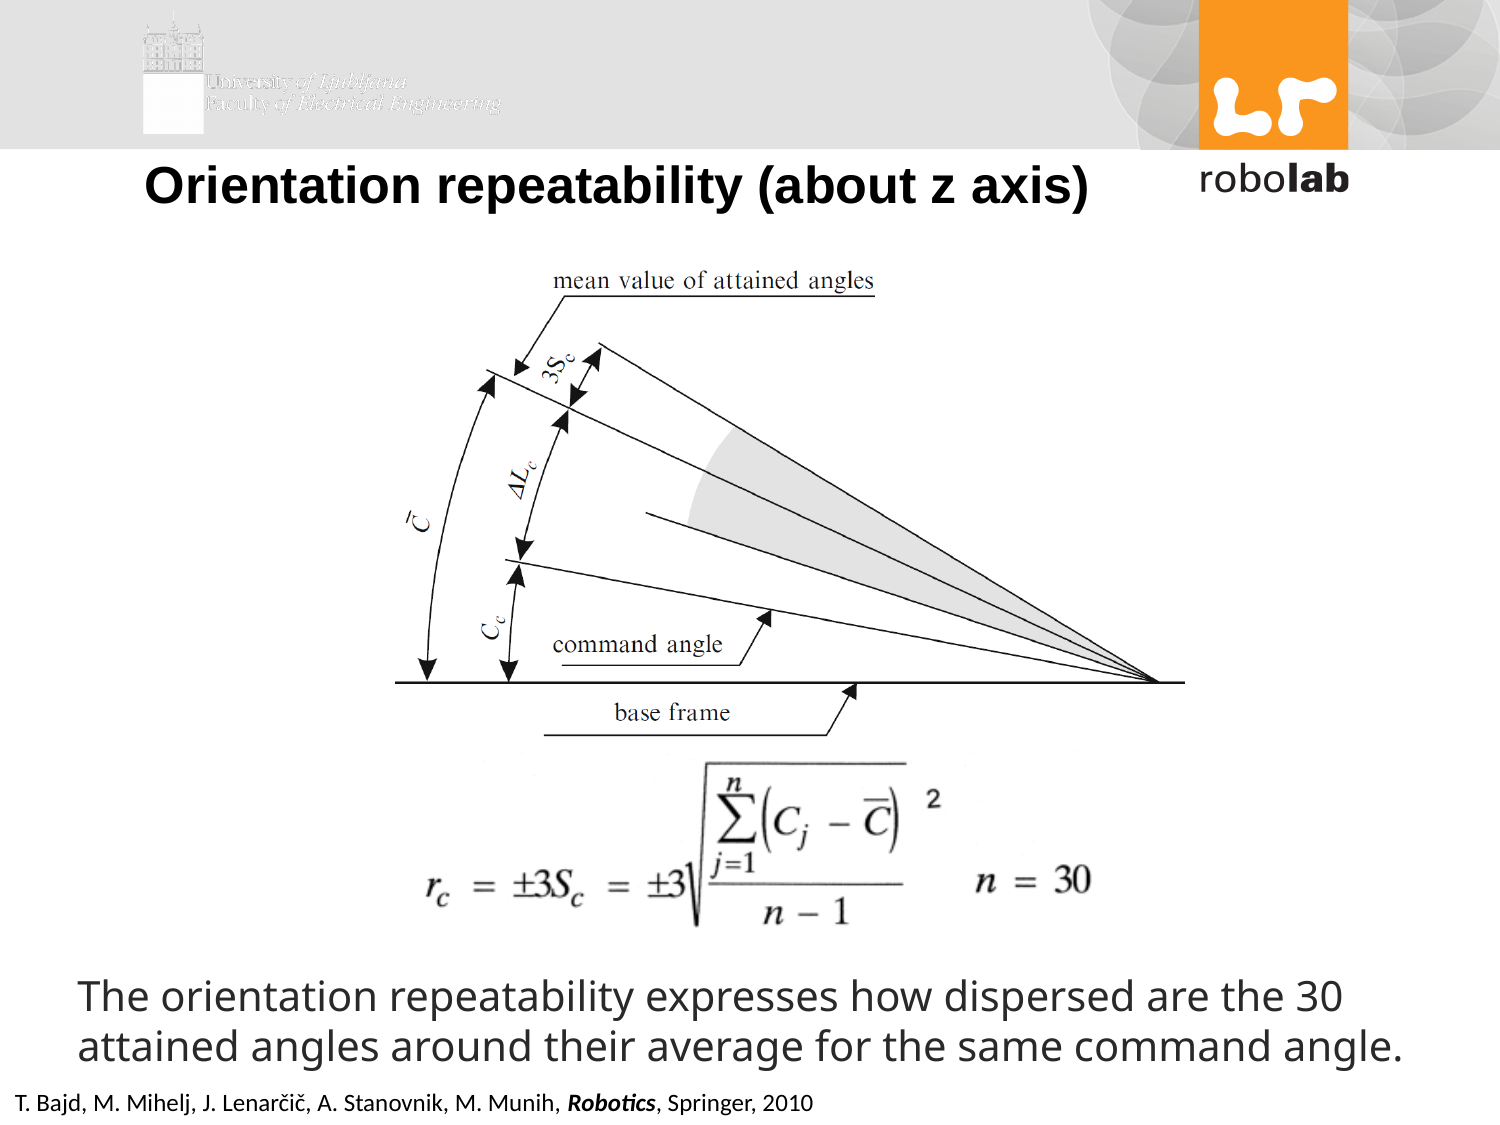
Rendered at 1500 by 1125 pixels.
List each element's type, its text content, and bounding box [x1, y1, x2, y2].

title Orientation repeatability (about z axis) [129, 94, 1311, 272]
text_box The orientation repeatability expresses how dispersed are the 30 attained angles around their average for the same command angle. [62, 962, 1450, 1078]
picture [143, 10, 501, 94]
picture [374, 262, 1195, 748]
picture [400, 749, 1125, 951]
picture [998, 0, 1500, 196]
